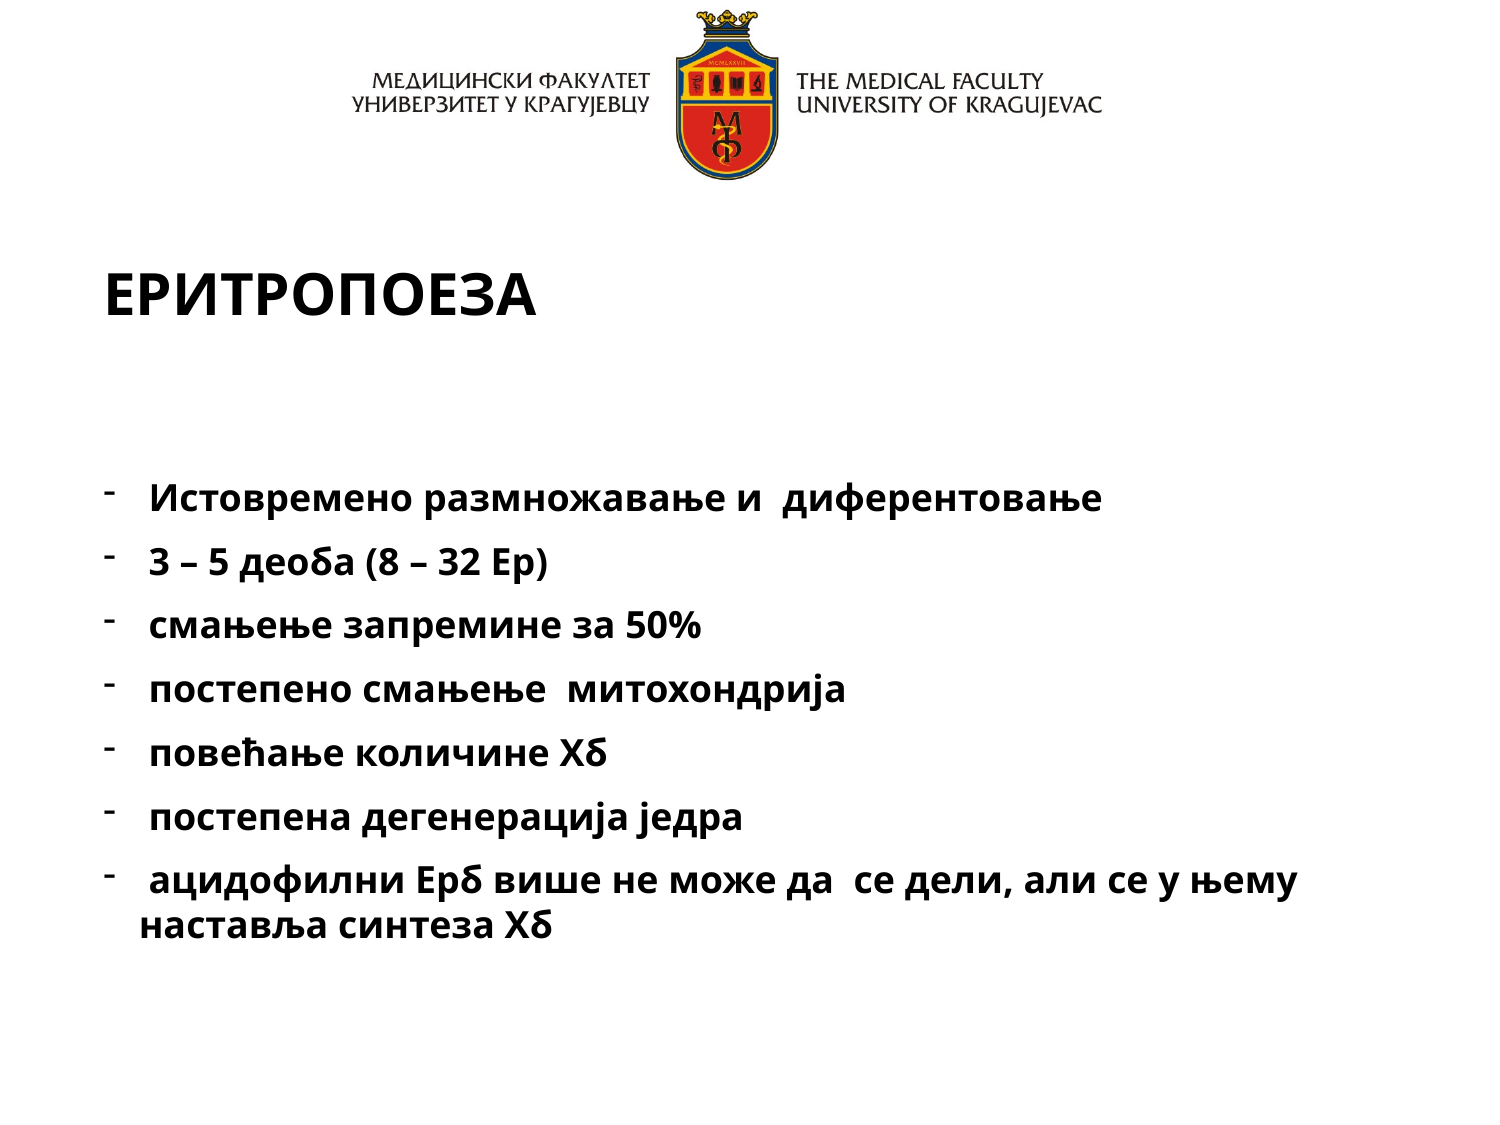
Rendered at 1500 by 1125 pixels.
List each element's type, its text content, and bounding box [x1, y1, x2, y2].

text_box ЕРИТРОПОЕЗА Истовремено размножавање и диферентовање 3 – 5 деоба (8 – 32 Ер) смањење запремине за 50% постепено смањење митохондрија повећање количине Хб постепена дегенерација једра ацидофилни Ерб више не може да се дели, али се у њему наставља синтеза Хб [88, 249, 1400, 1082]
picture [328, 0, 1125, 191]
